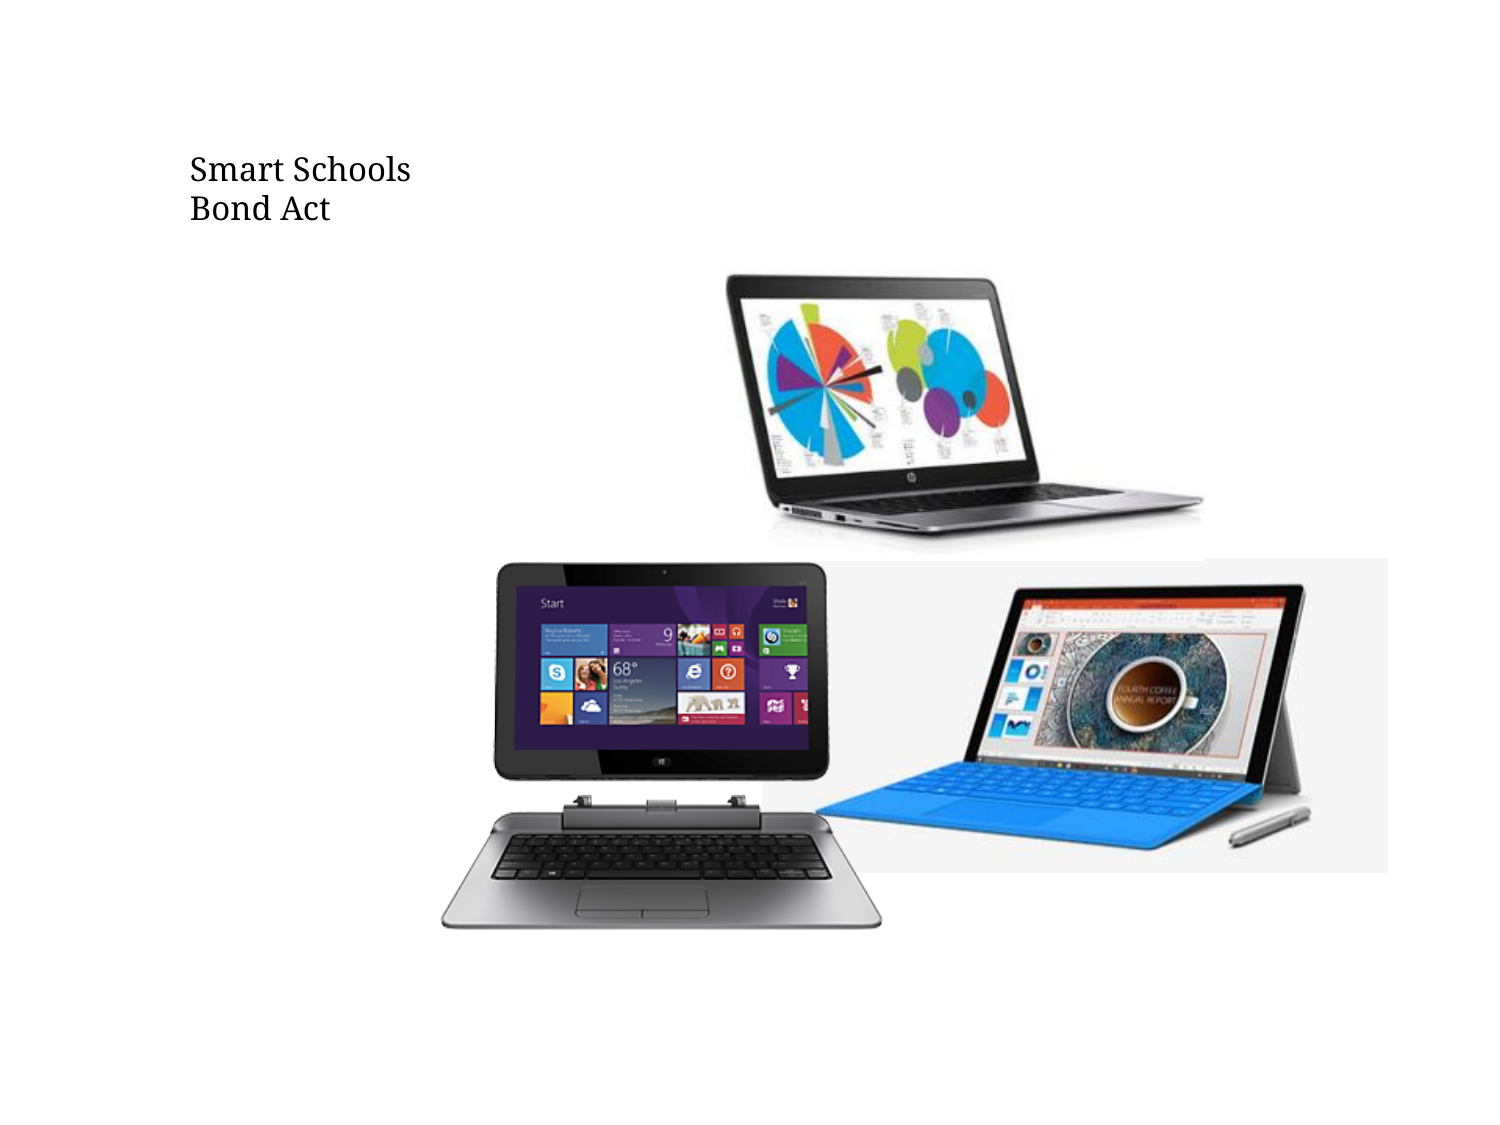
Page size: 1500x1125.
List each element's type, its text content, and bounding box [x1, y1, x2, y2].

picture [412, 266, 1388, 938]
title Smart Schools Bond Act [174, 140, 588, 266]
